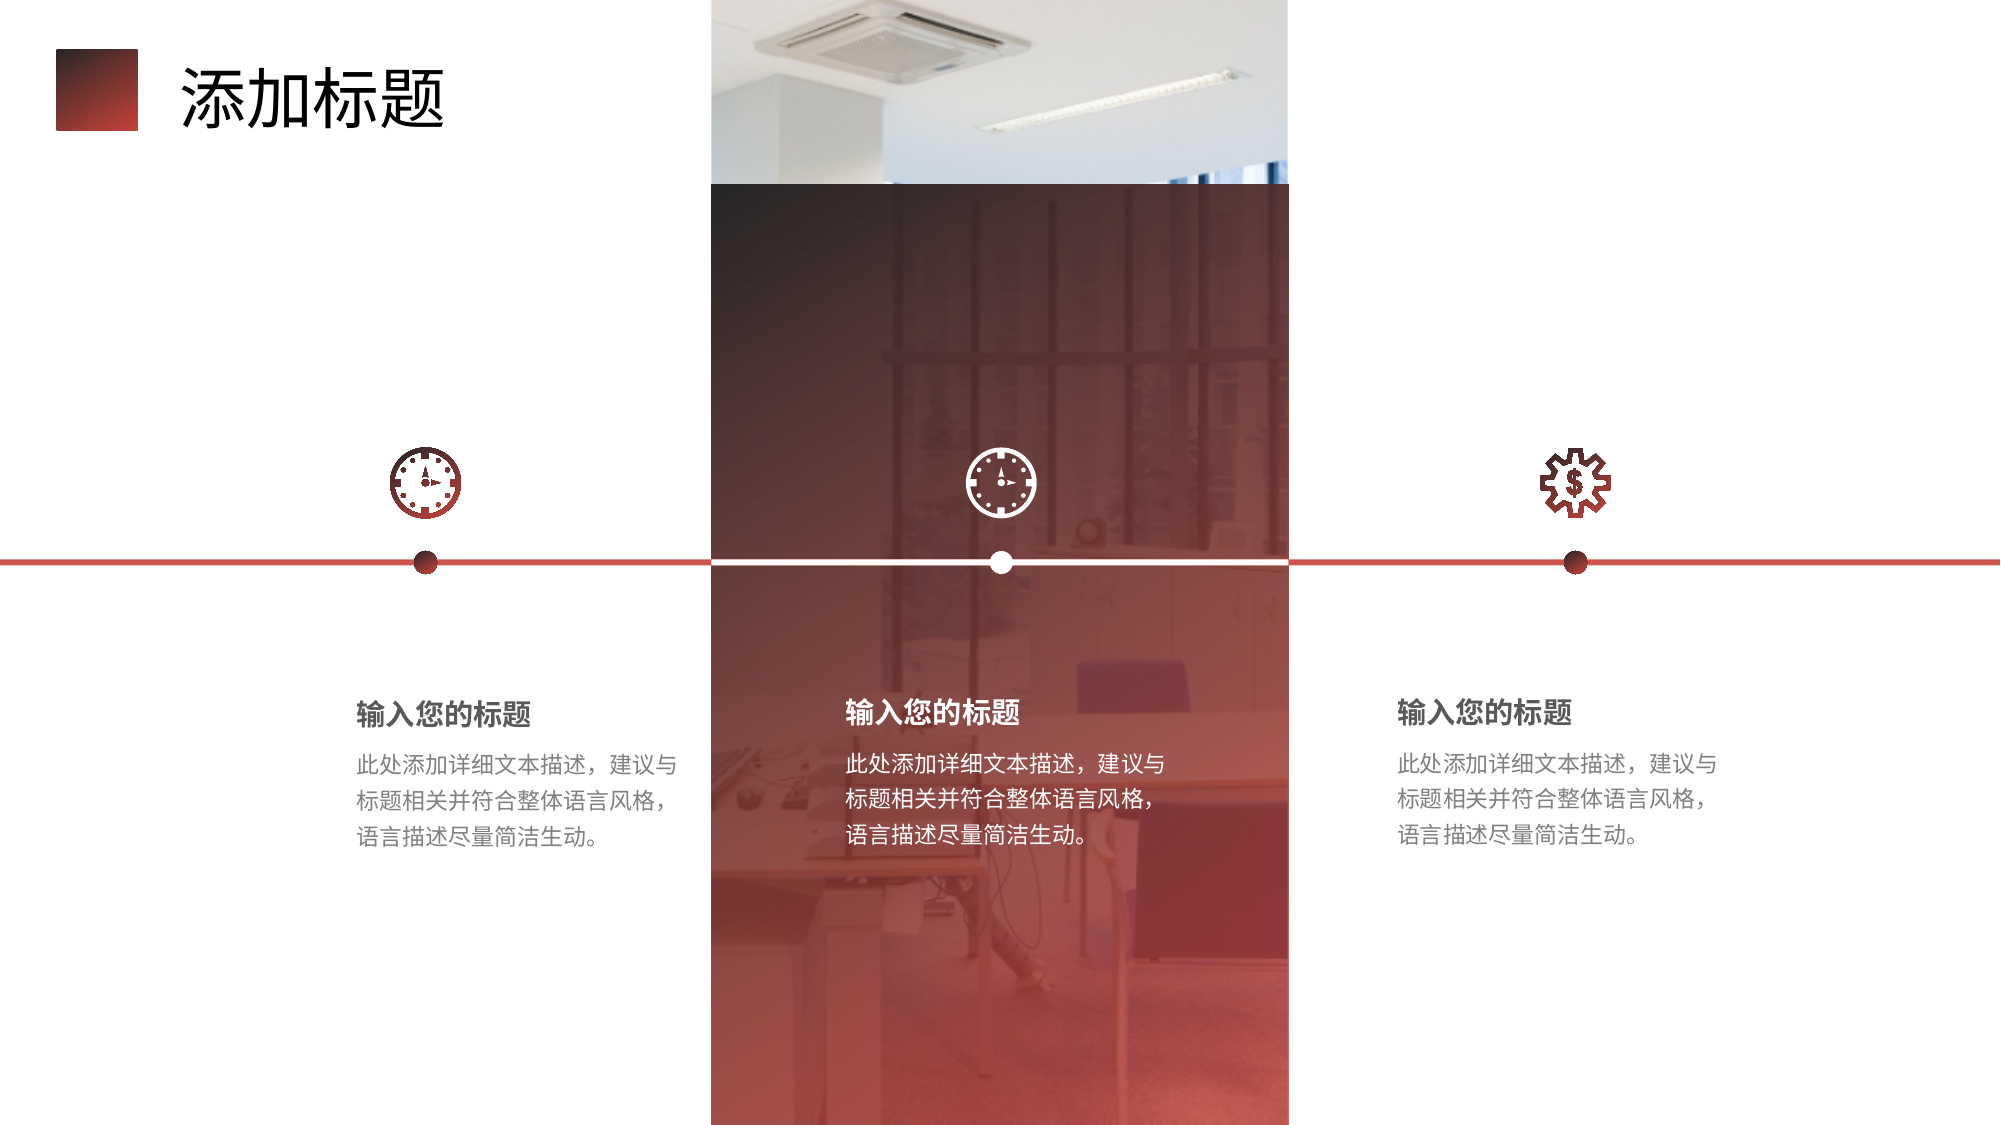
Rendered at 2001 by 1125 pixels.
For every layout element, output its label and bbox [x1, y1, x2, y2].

text_box [830, 687, 1194, 855]
text_box [710, 0, 1289, 184]
text_box [341, 688, 706, 856]
text_box [1382, 687, 1746, 854]
text_box [56, 49, 514, 146]
text_box [0, 184, 2000, 1125]
